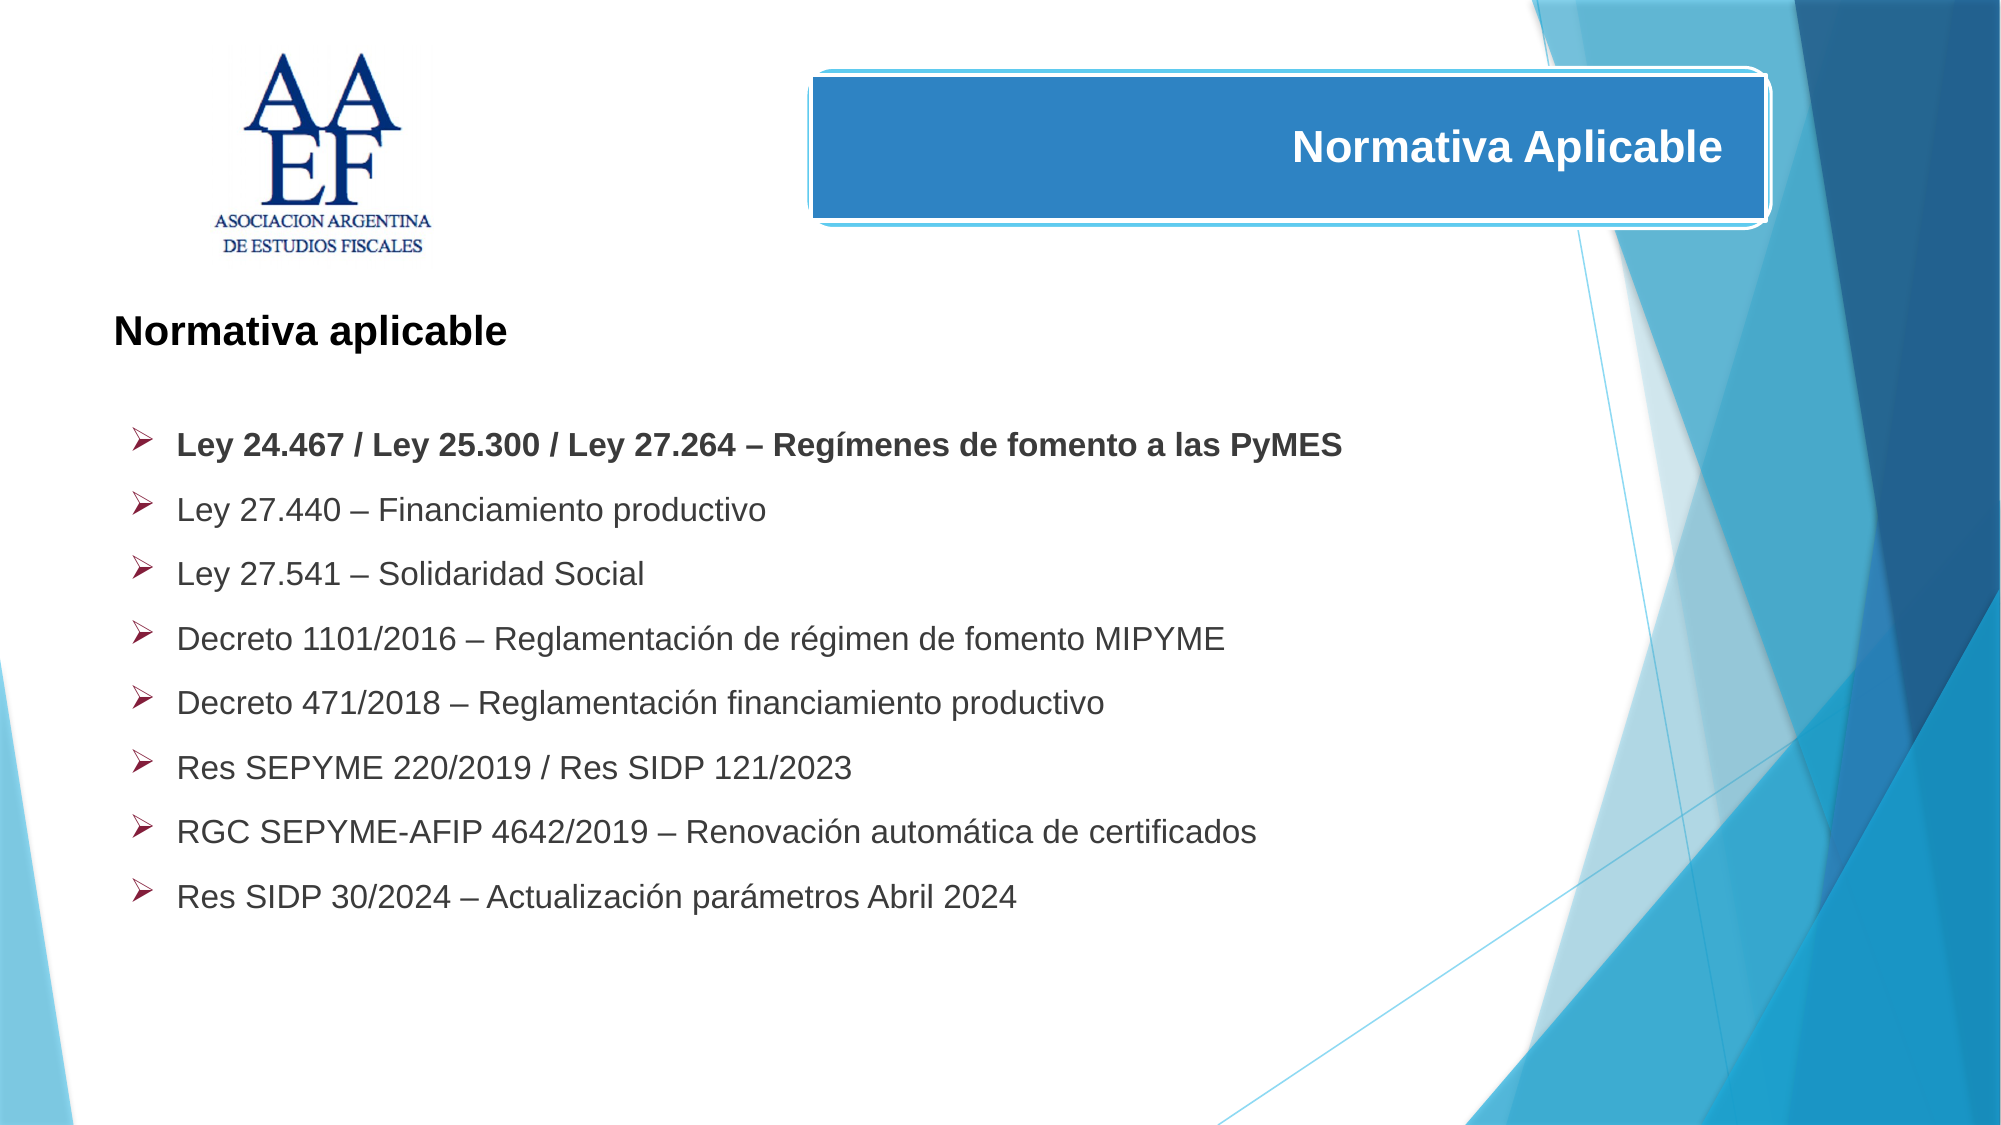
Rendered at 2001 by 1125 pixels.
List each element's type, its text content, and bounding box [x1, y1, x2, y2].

text_box Ley 24.467 / Ley 25.300 / Ley 27.264 – Regímenes de fomento a las PyMES Ley 27.440 – Financiamiento productivo Ley 27.541 – Solidaridad Social Decreto 1101/2016 – Reglamentación de régimen de fomento MIPYME Decreto 471/2018 – Reglamentación financiamiento productivo Res SEPYME 220/2019 / Res SIDP 121/2023 RGC SEPYME-AFIP 4642/2019 – Renovación automática de certificados Res SIDP 30/2024 – Actualización parámetros Abril 2024 [24, 407, 1648, 923]
title Normativa aplicable [98, 296, 1605, 404]
picture [209, 45, 434, 270]
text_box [805, 66, 1772, 229]
